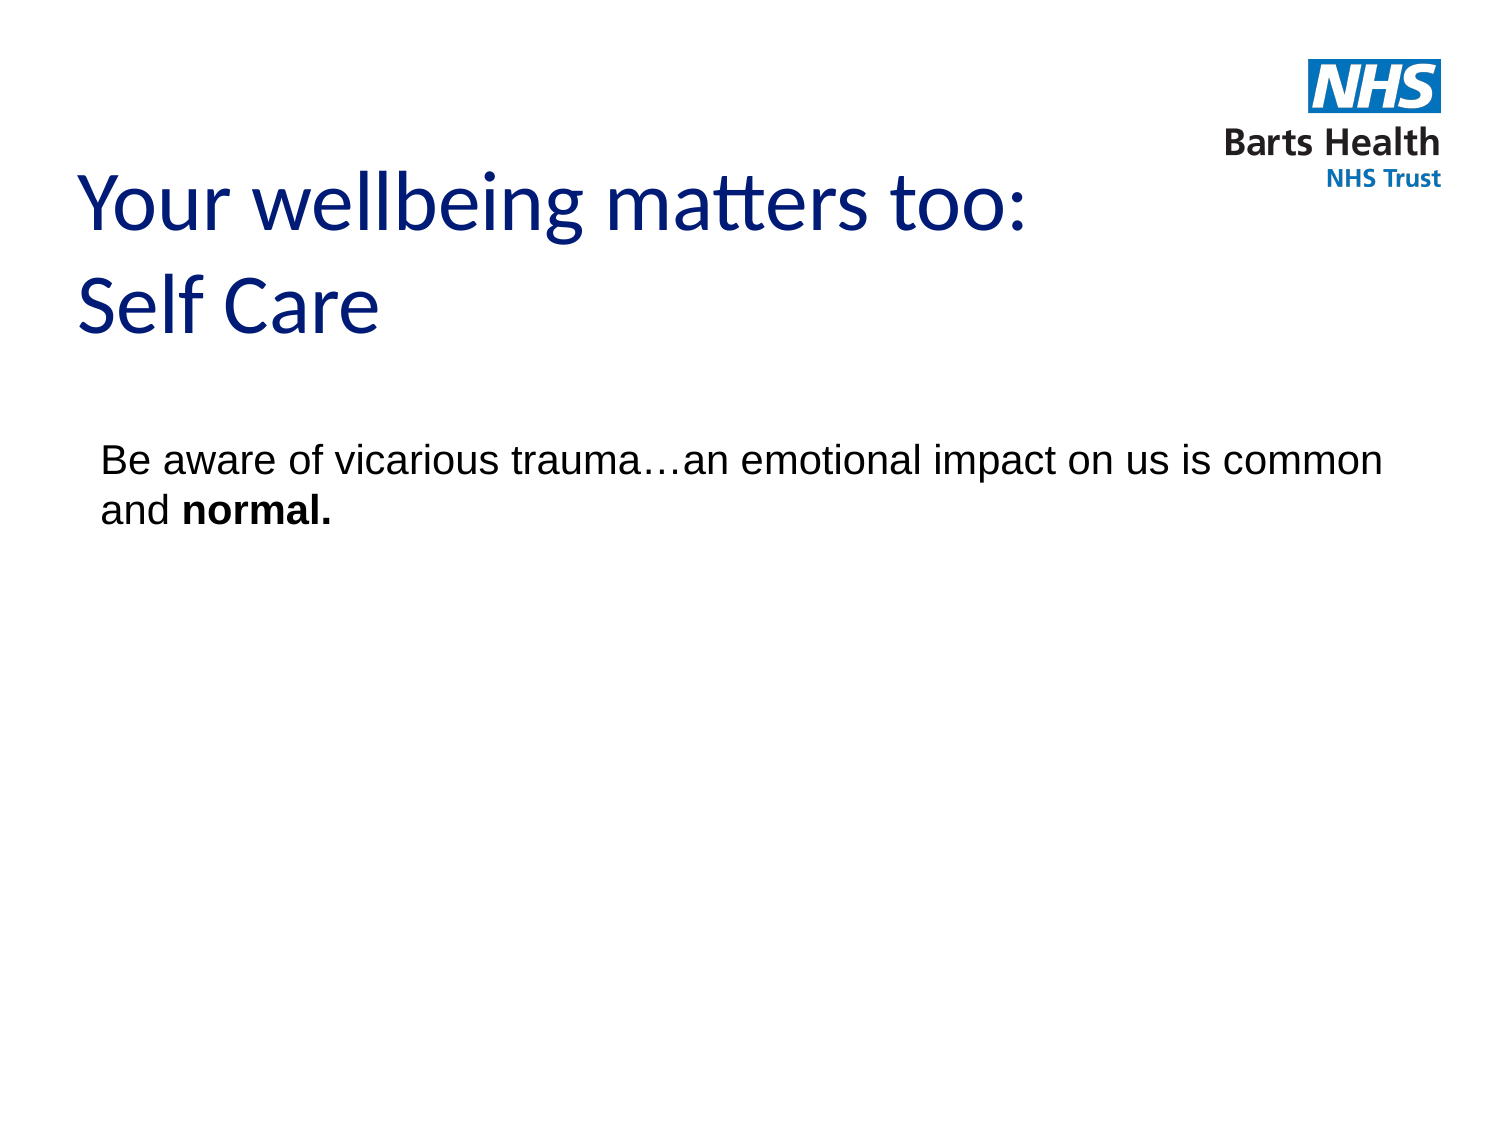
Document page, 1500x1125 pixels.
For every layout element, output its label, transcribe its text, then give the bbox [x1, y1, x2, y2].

list Be aware of vicarious trauma…an emotional impact on us is common and normal. [100, 432, 1392, 685]
title Your wellbeing matters too: Self Care [77, 145, 1369, 353]
picture [1226, 59, 1441, 187]
